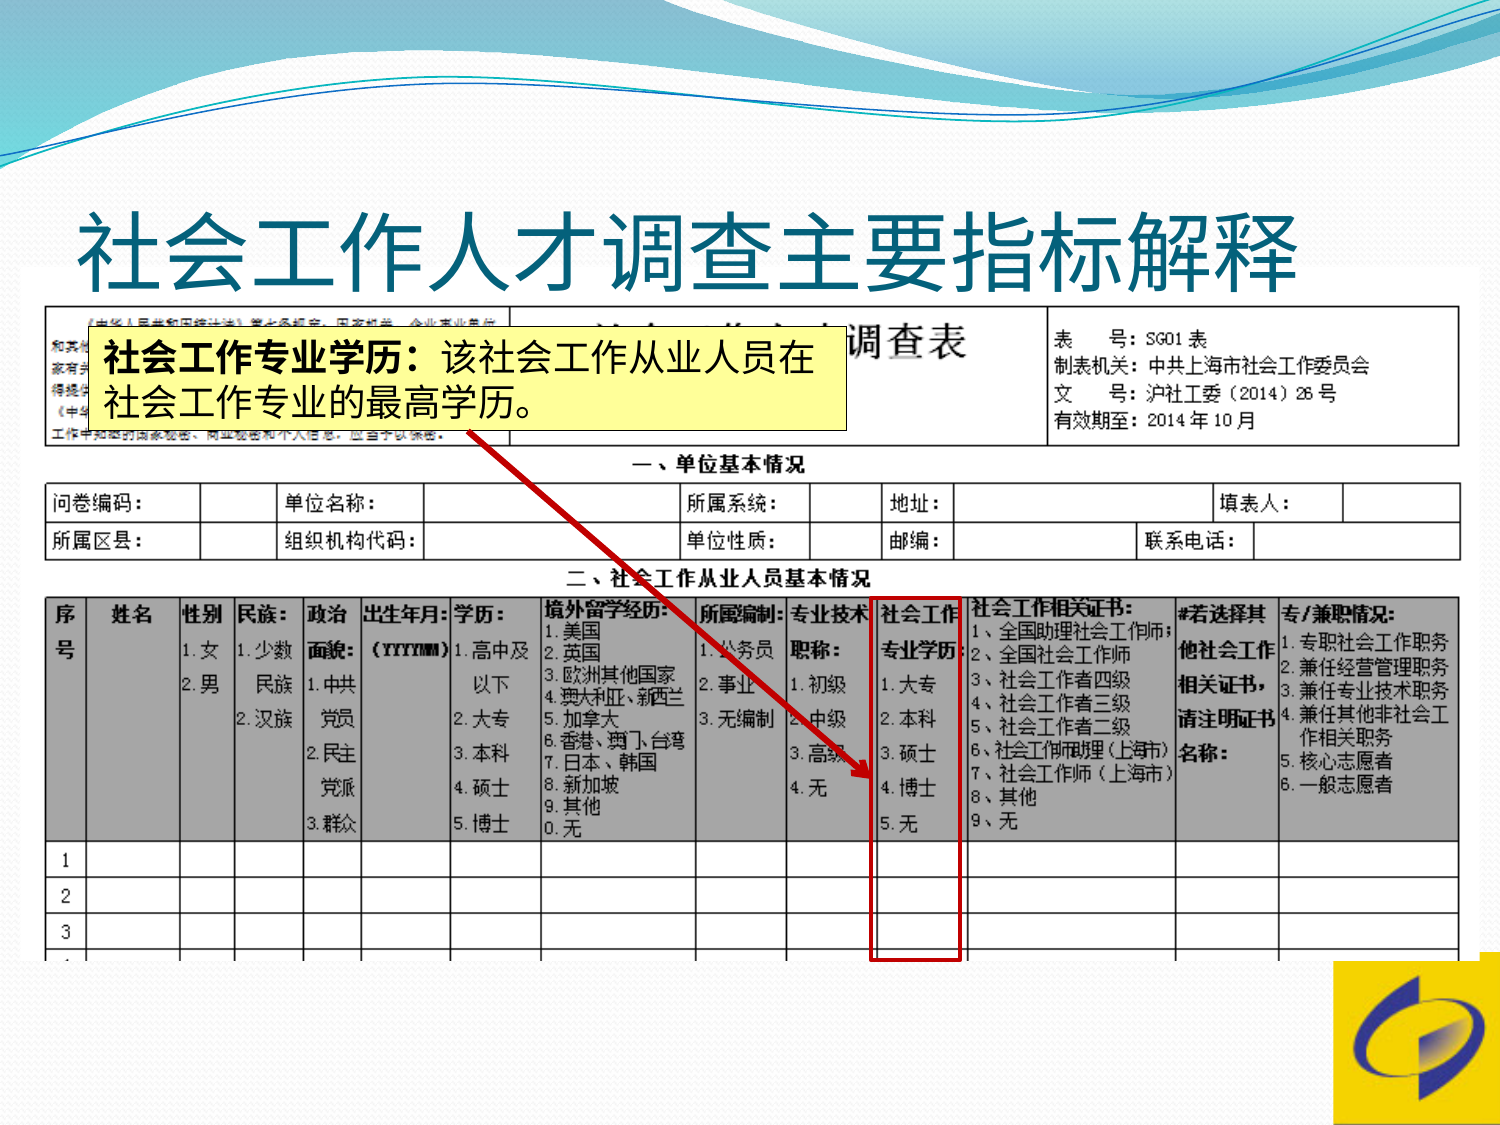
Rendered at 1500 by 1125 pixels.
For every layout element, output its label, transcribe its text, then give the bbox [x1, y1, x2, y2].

picture [189, 266, 223, 281]
picture [650, 266, 663, 272]
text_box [467, 432, 872, 780]
picture [1333, 952, 1500, 1125]
picture [713, 266, 748, 273]
picture [995, 274, 1023, 282]
picture [891, 266, 919, 276]
picture [1153, 272, 1160, 285]
picture [623, 266, 632, 274]
picture [19, 266, 1480, 961]
title 社会工作人才调查主要指标解释 [75, 115, 1425, 266]
